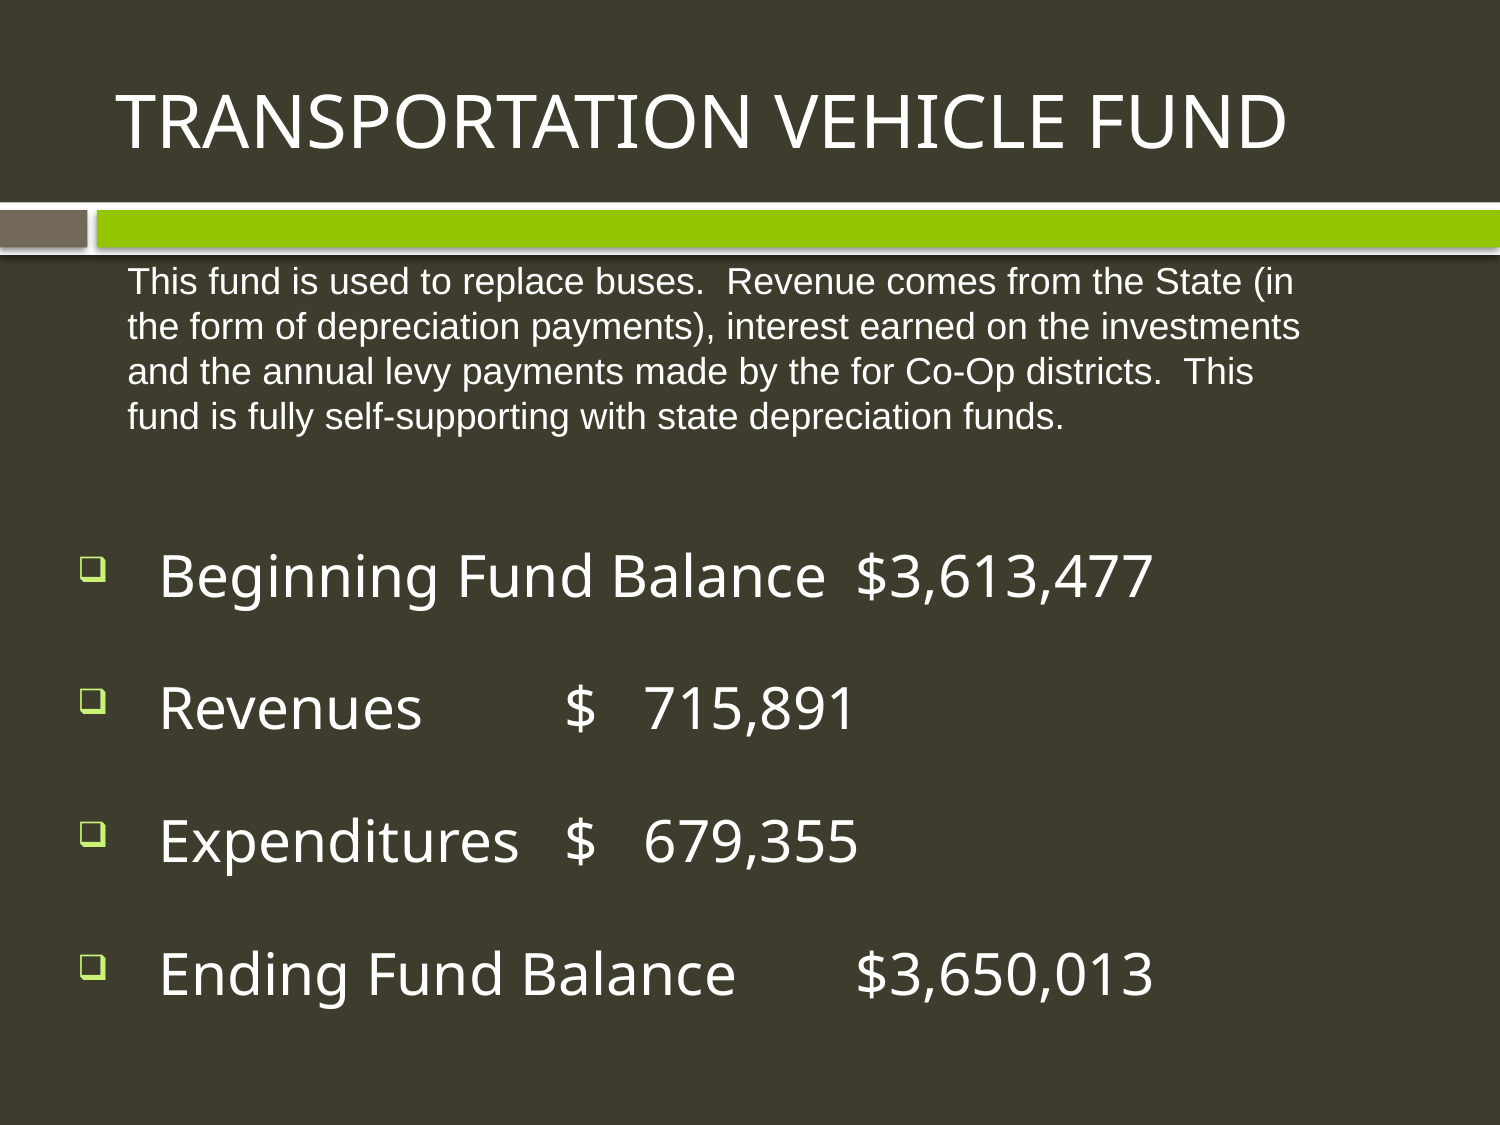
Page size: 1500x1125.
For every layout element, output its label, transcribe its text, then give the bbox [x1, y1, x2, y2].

title TRANSPORTATION VEHICLE FUND [100, 37, 1438, 200]
list Beginning Fund Balance $3,613,477 Revenues $ 715,891 Expenditures $ 679,355 Ending Fund Balance $3,650,013 [62, 446, 1413, 1022]
text_box This fund is used to replace buses. Revenue comes from the State (in the form of depreciation payments), interest earned on the investments and the annual levy payments made by the for Co-Op districts. This fund is fully self-supporting with state depreciation funds. [112, 249, 1338, 445]
